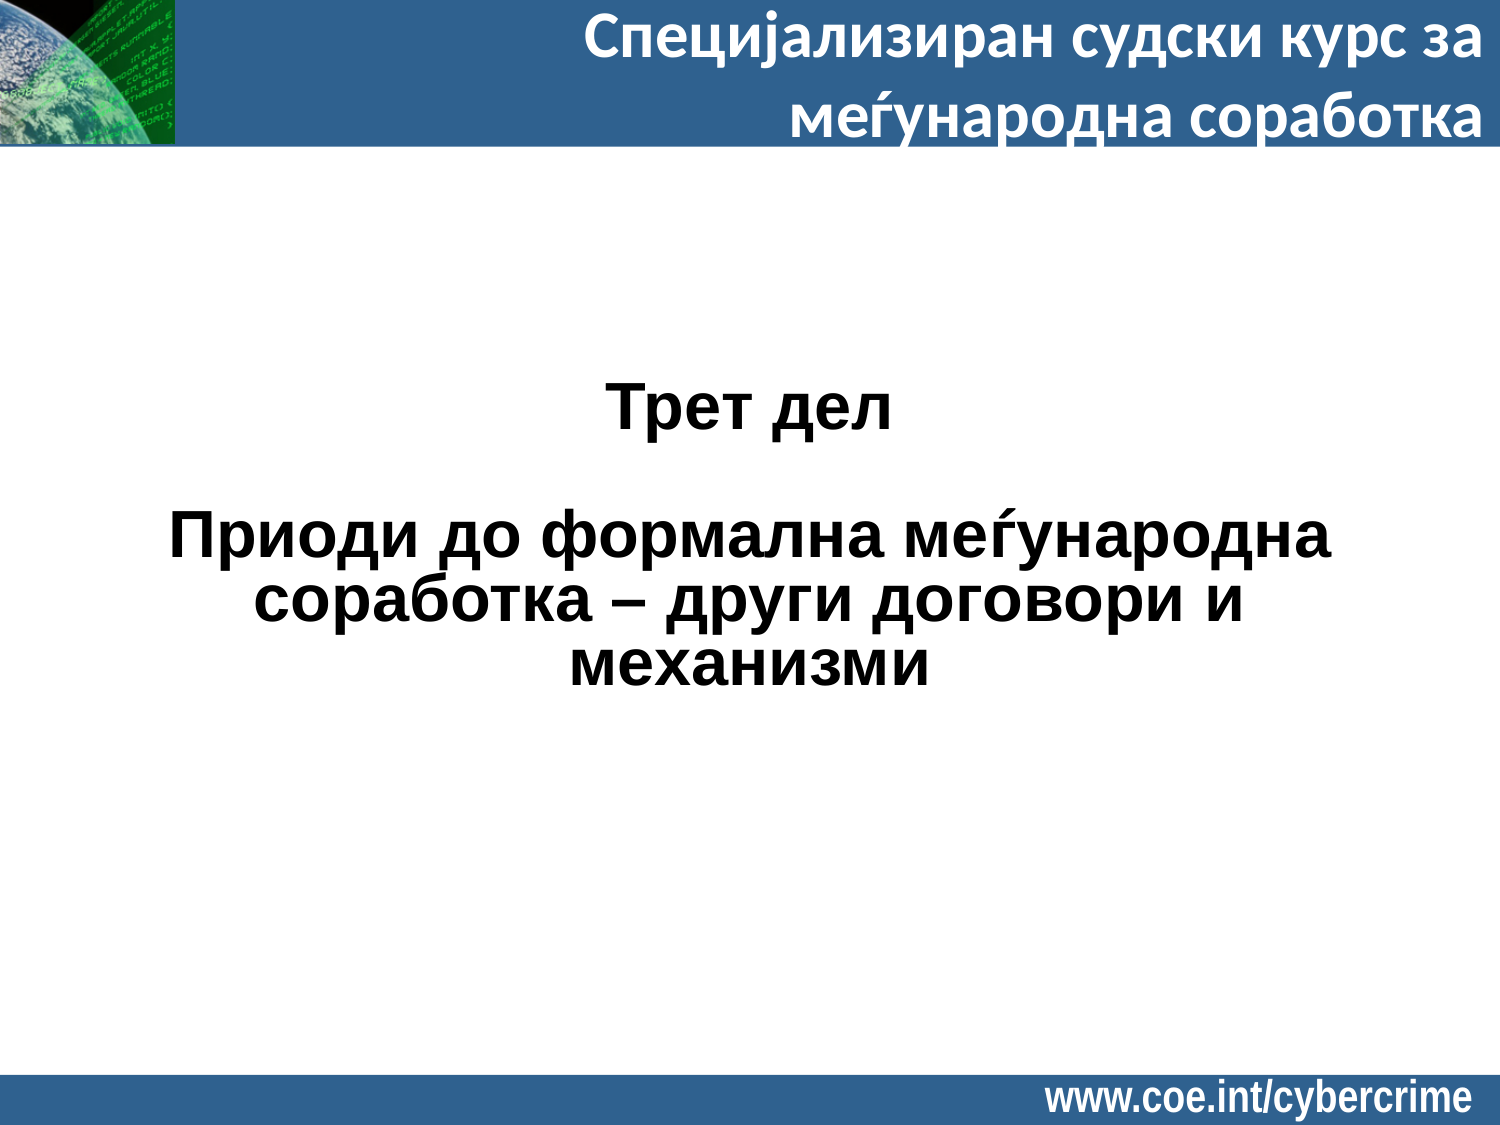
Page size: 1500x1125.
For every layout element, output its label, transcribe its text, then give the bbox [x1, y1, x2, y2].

text_box Трет дел Приоди до формална меѓународна соработка – други договори и механизми [50, 371, 1450, 706]
picture [0, 0, 175, 144]
text_box www.coe.int/cybercrime [1030, 1059, 1500, 1125]
text_box Специјализиран судски курс за меѓународна соработка [177, 0, 1500, 149]
text_box [0, 1073, 1030, 1125]
